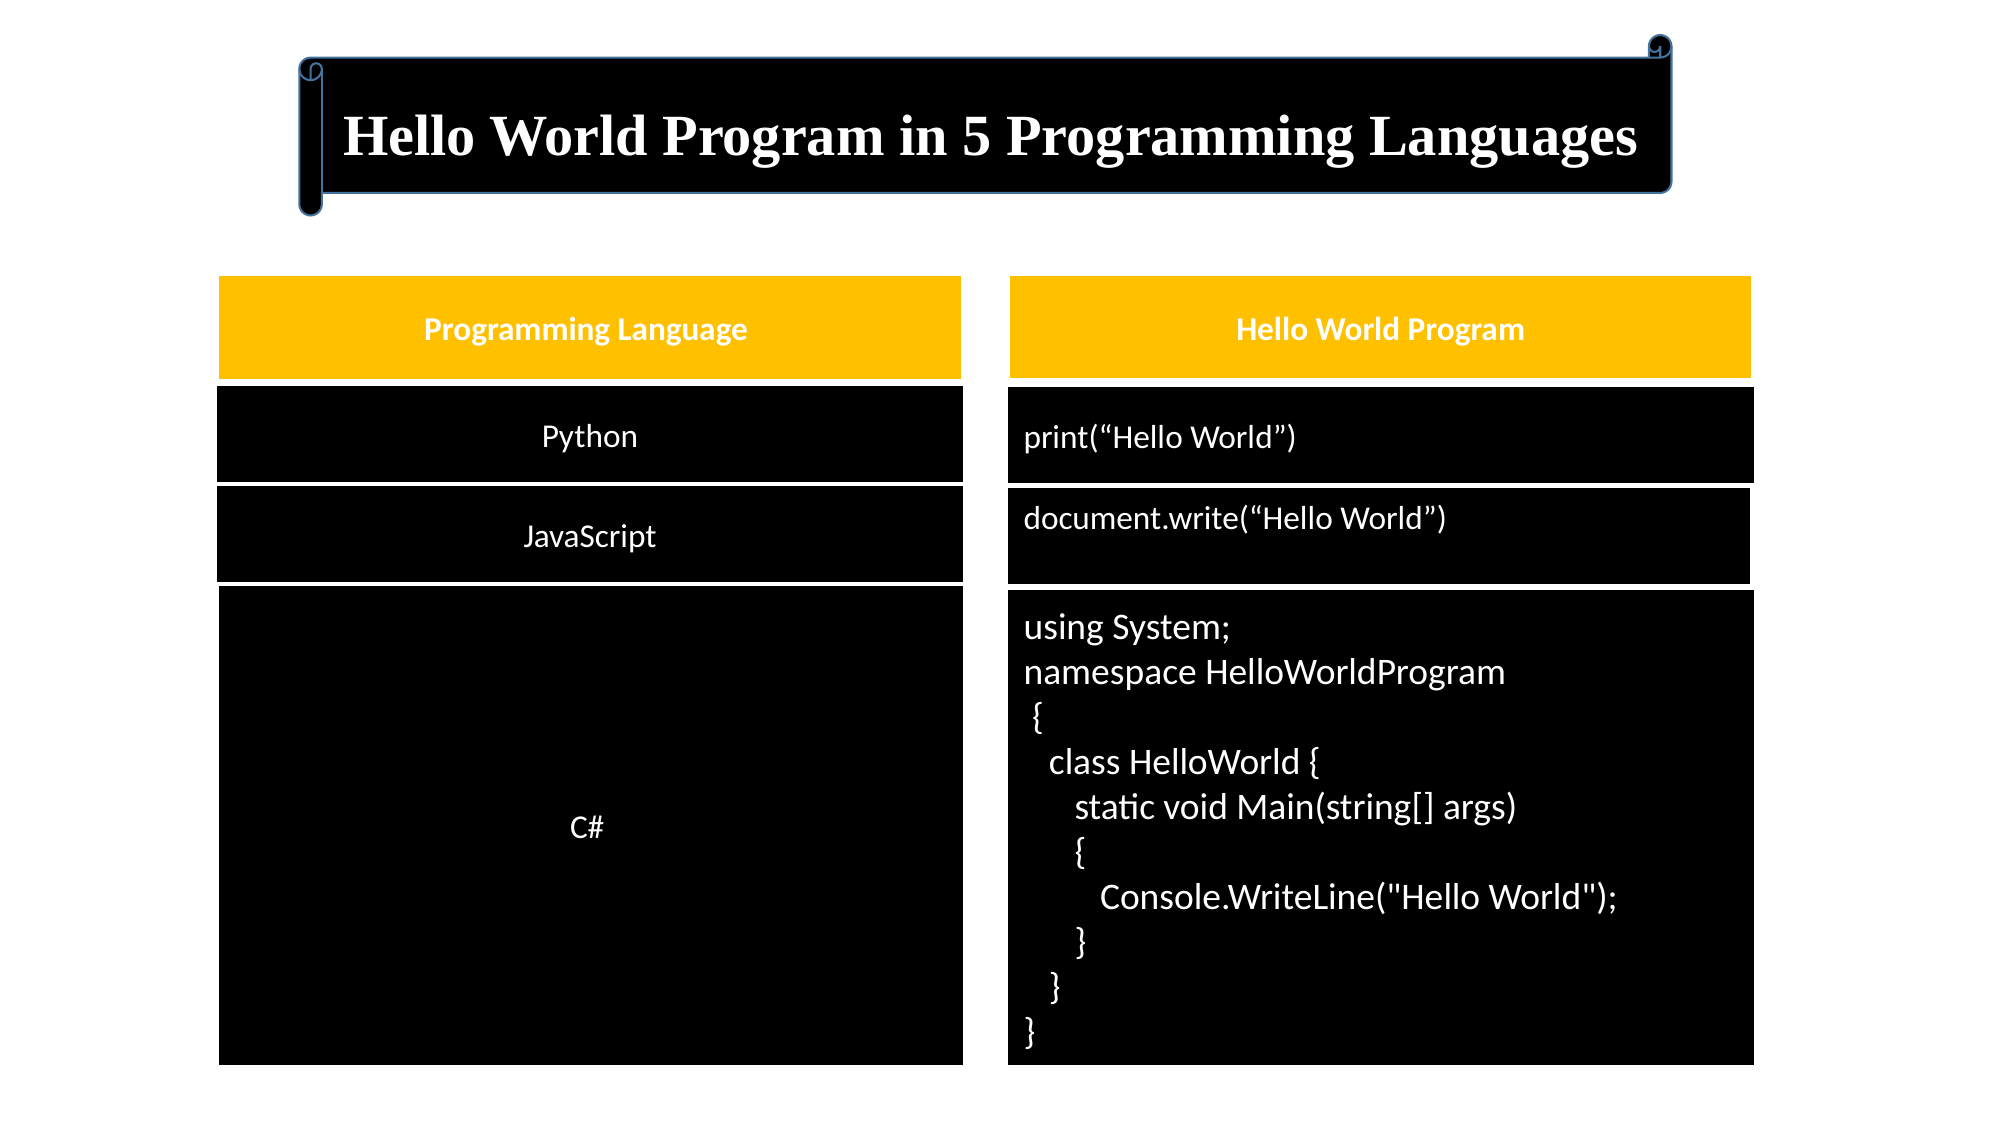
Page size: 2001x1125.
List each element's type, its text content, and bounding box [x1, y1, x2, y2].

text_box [219, 586, 1754, 1065]
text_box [217, 387, 1754, 482]
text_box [217, 486, 1750, 584]
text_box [217, 274, 1754, 381]
text_box Hello World Program in 5 Programming Languages [298, 33, 1673, 217]
